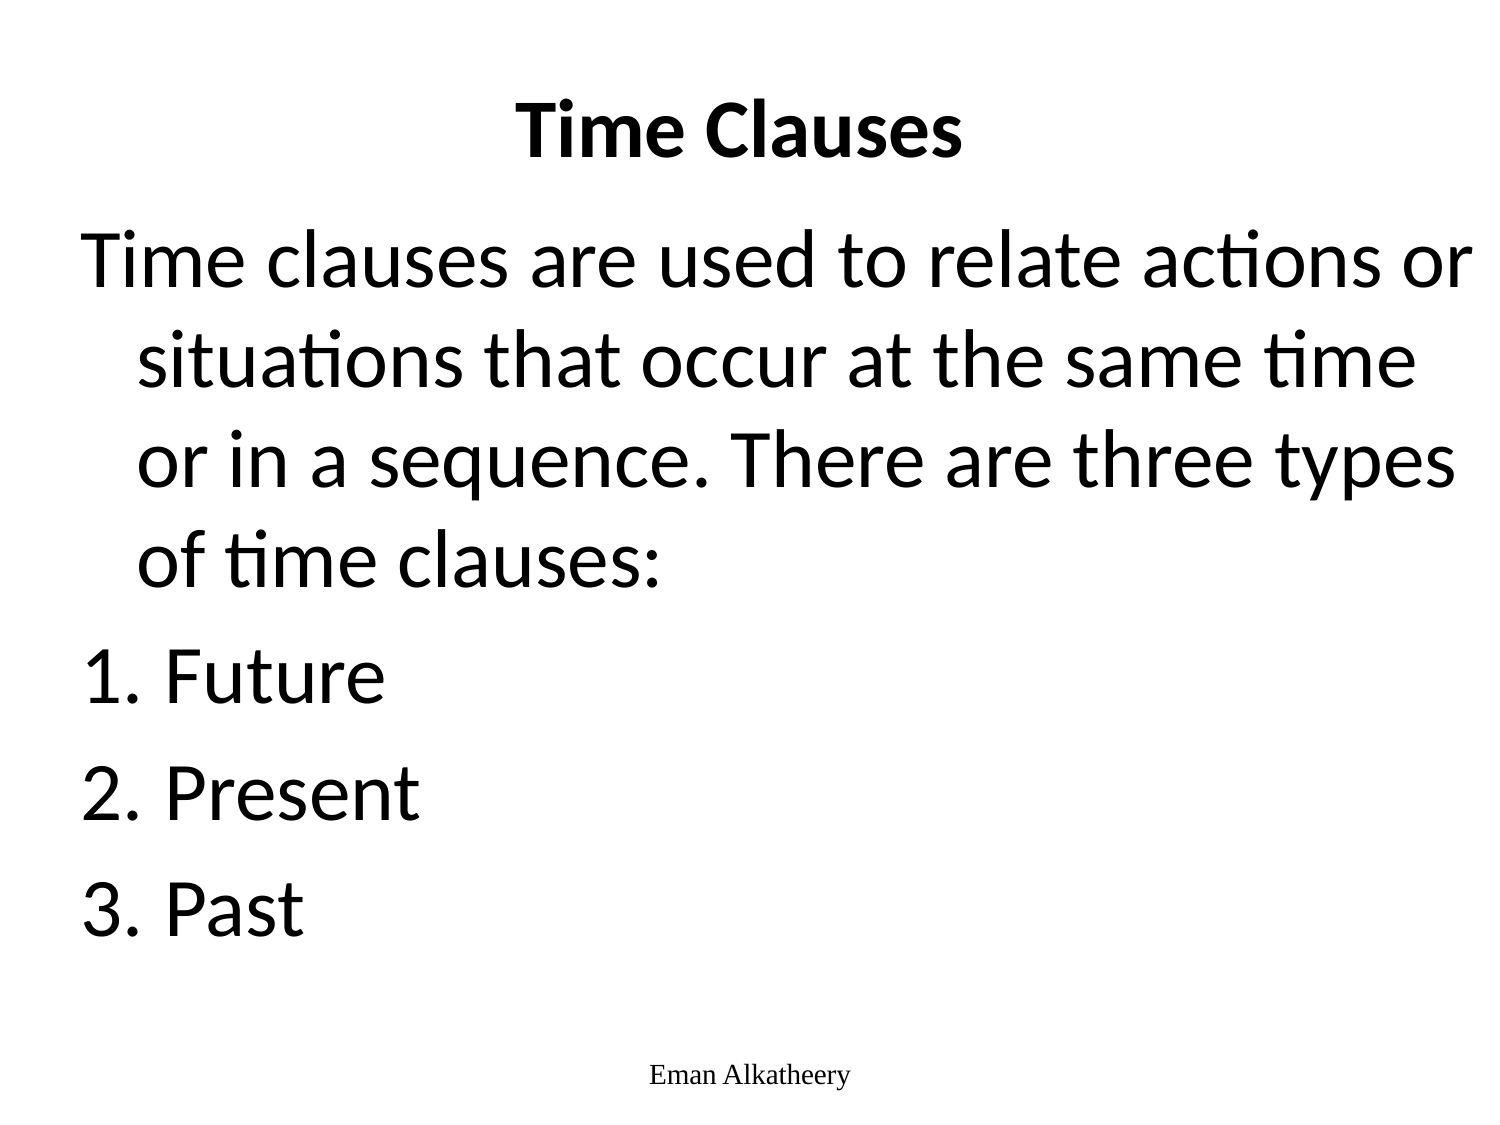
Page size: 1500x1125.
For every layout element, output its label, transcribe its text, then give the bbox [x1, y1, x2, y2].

title Time Clauses [64, 30, 1415, 196]
list Time clauses are used to relate actions or situations that occur at the same time or in a sequence. There are three types of time clauses: Future Present Past [64, 196, 1500, 988]
footer Eman Alkatheery [512, 1042, 988, 1103]
